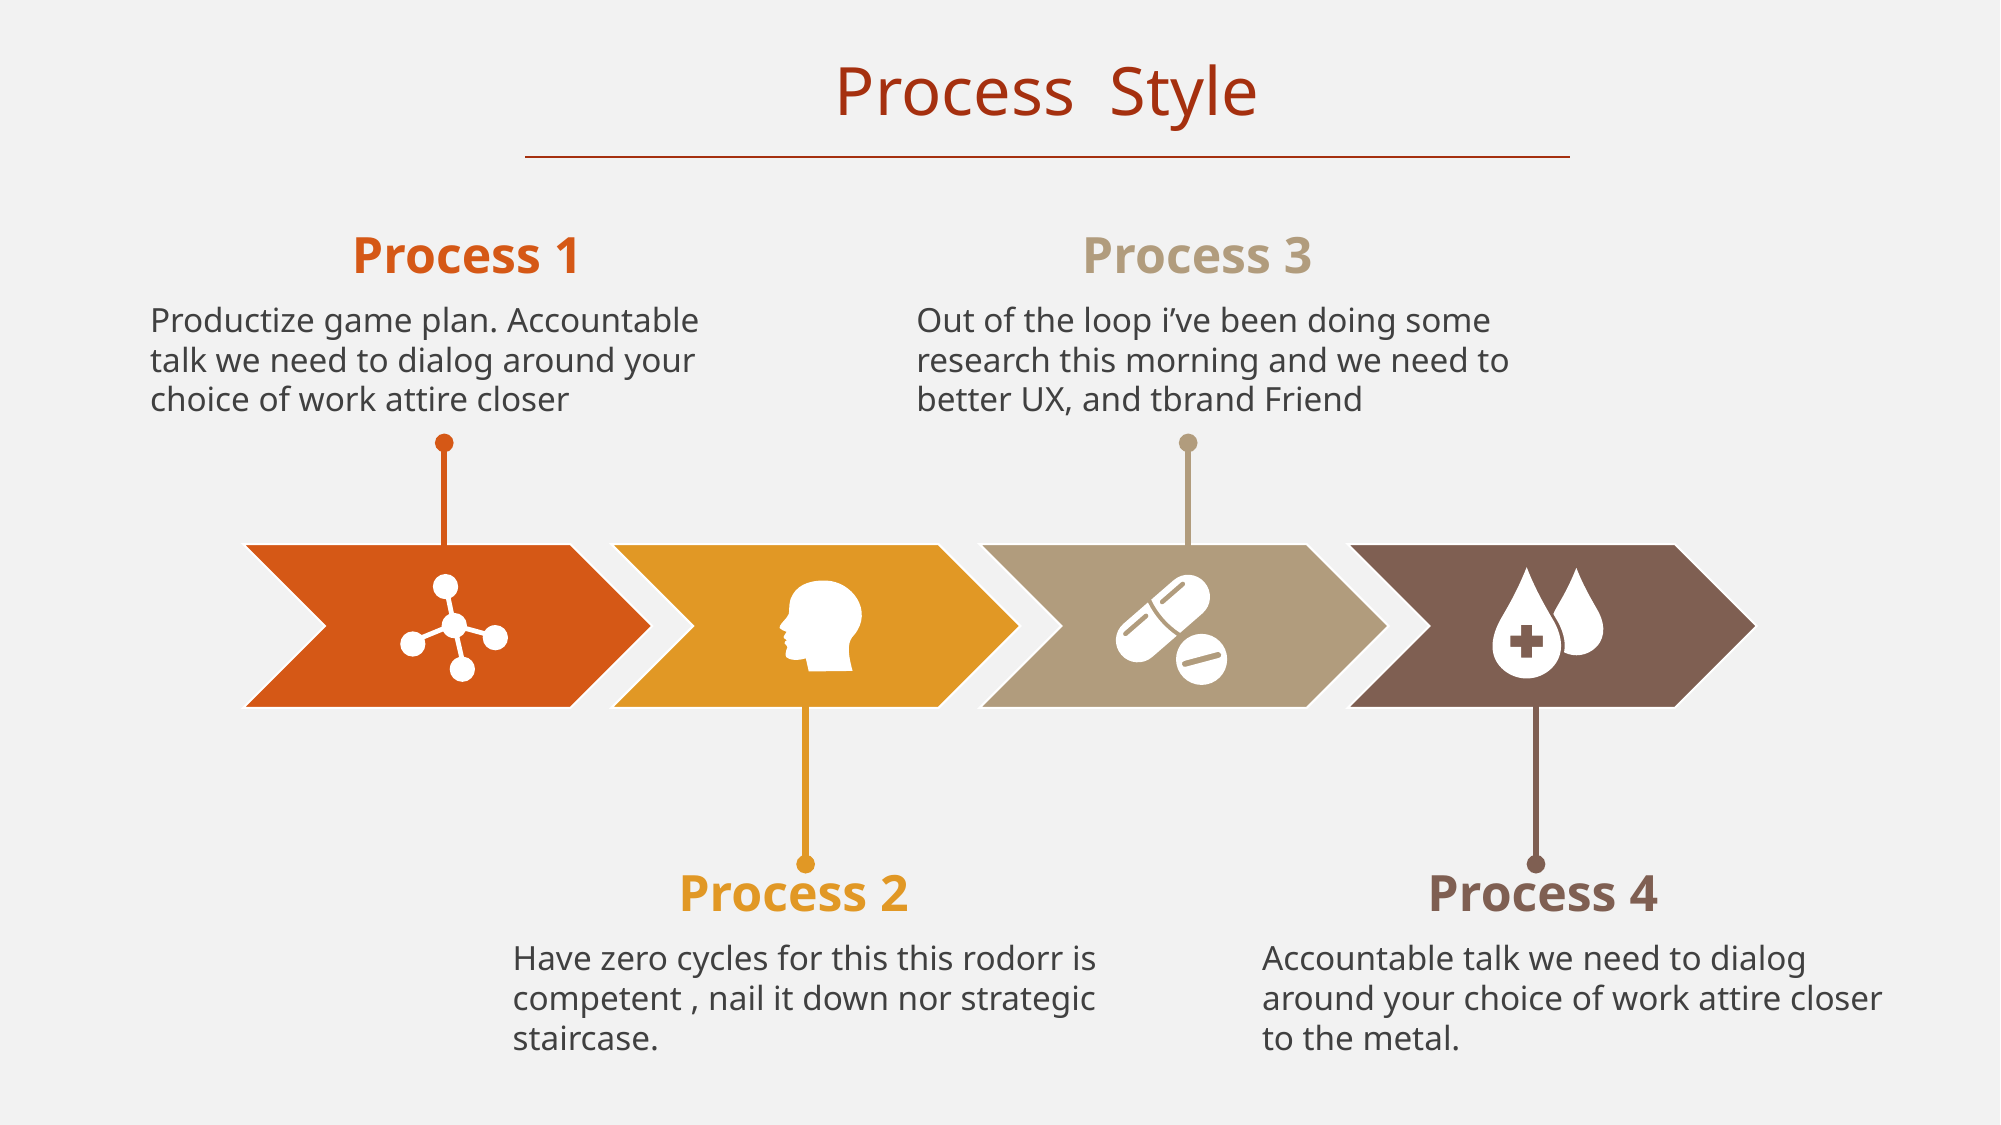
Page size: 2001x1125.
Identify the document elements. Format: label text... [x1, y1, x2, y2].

text_box Process 3 [1067, 215, 1355, 291]
text_box Process 2 [663, 853, 952, 929]
text_box Process Style [820, 41, 1410, 136]
text_box [399, 572, 510, 683]
text_box Process 4 [1412, 853, 1701, 929]
text_box [1345, 543, 1759, 709]
text_box [608, 543, 1022, 709]
text_box [1174, 632, 1229, 686]
text_box Out of the loop i’ve been doing some research this morning and we need to better UX, and tbrand Friend [901, 291, 1557, 426]
text_box [977, 543, 1391, 709]
text_box Accountable talk we need to dialog around your choice of work attire closer to the metal. [1247, 929, 1903, 1065]
text_box Have zero cycles for this this rodorr is competent , nail it down nor strategic staircase. [498, 929, 1154, 1065]
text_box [779, 580, 862, 672]
text_box [1491, 564, 1605, 680]
text_box Process 1 [337, 215, 625, 291]
text_box Productize game plan. Accountable talk we need to dialog around your choice of work attire closer [135, 291, 773, 426]
text_box [1114, 573, 1211, 664]
text_box [240, 543, 654, 709]
